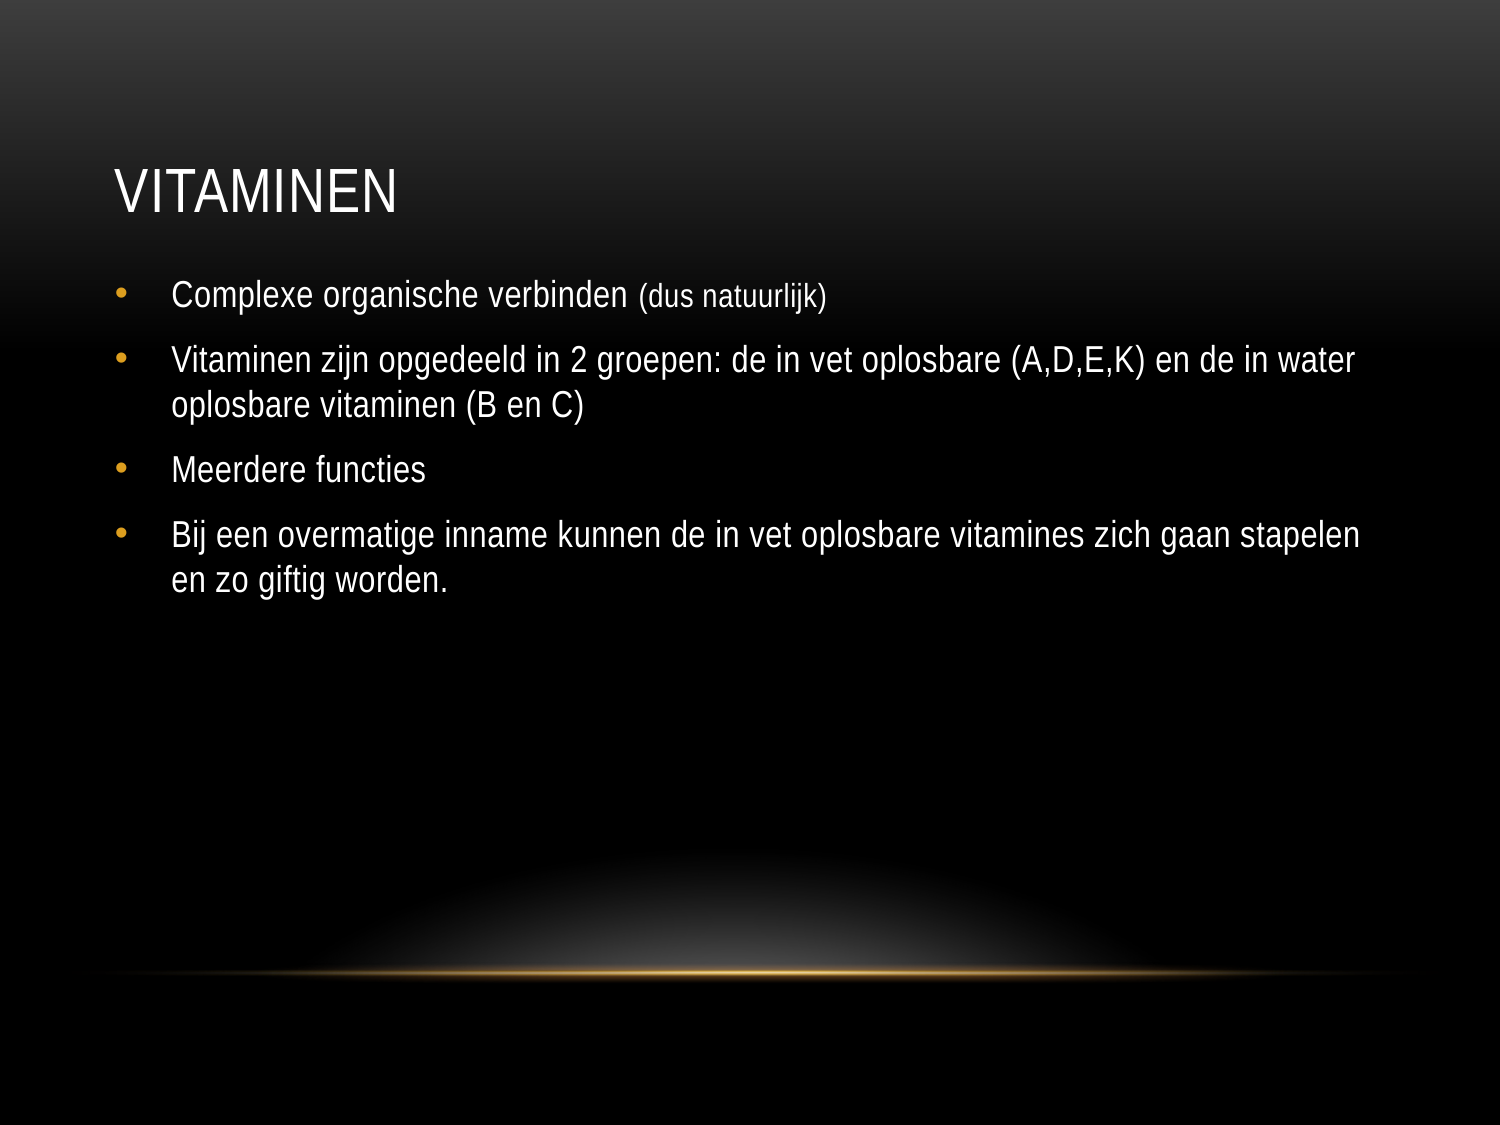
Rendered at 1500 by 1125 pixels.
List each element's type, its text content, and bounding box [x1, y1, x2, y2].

title Vitaminen [99, 45, 1400, 233]
picture [0, 0, 1500, 1125]
list Complexe organische verbinden (dus natuurlijk) Vitaminen zijn opgedeeld in 2 groepen: de in vet oplosbare (A,D,E,K) en de in water oplosbare vitaminen (B en C) Meerdere functies Bij een overmatige inname kunnen de in vet oplosbare vitamines zich gaan stapelen en zo giftig worden. [99, 262, 1400, 938]
